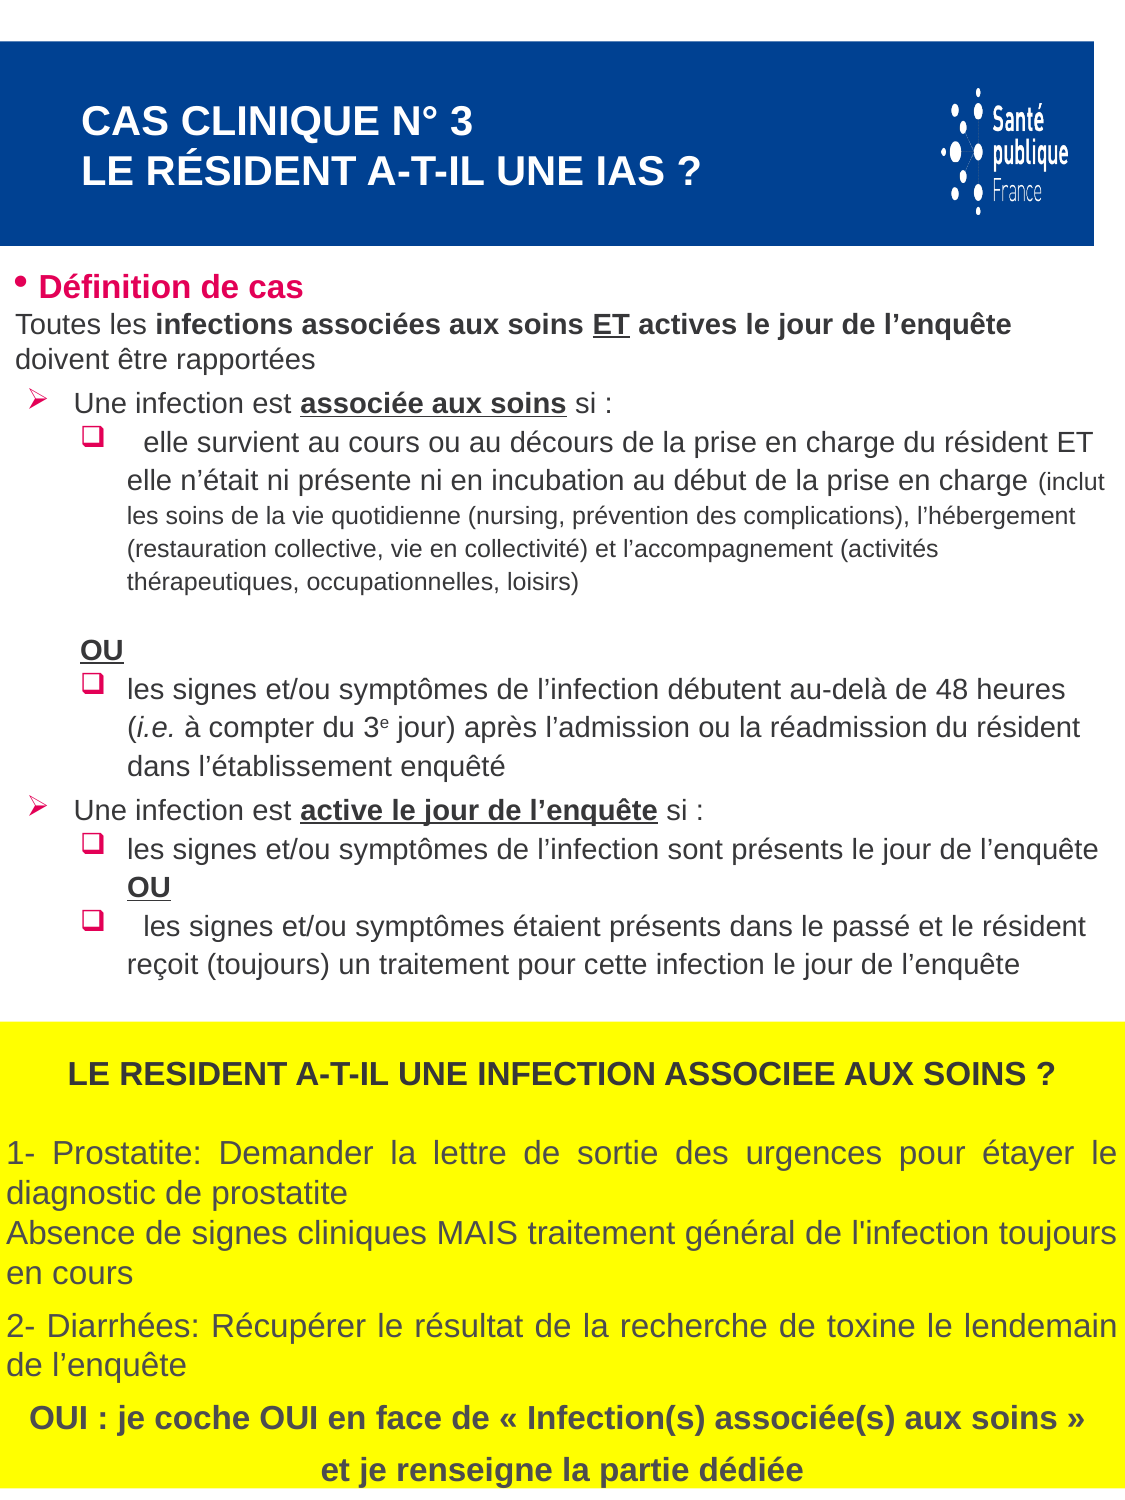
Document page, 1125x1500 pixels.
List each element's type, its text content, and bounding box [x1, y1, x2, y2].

text_box LE RESIDENT A-T-il UNE INFECTION ASSOCIEE aux soins ? 1- Prostatite: Demander la lettre de sortie des urgences pour étayer le diagnostic de prostatite Absence de signes cliniques MAIS traitement général de l'infection toujours en cours 2- Diarrhées: Récupérer le résultat de la recherche de toxine le lendemain de l’enquête OUI : je coche OUI en face de « Infection(s) associée(s) aux soins » et je renseigne la partie dédiée [0, 1021, 1125, 1489]
text_box Définition de cas Toutes les infections associées aux soins ET actives le jour de l’enquête doivent être rapportées Une infection est associée aux soins si : elle survient au cours ou au décours de la prise en charge du résident ET elle n’était ni présente ni en incubation au début de la prise en charge (inclut les soins de la vie quotidienne (nursing, prévention des complications), l’hébergement (restauration collective, vie en collectivité) et l’accompagnement (activités thérapeutiques, occupationnelles, loisirs) OU les signes et/ou symptômes de l’infection débutent au-delà de 48 heures (i.e. à compter du 3e jour) après l’admission ou la réadmission du résident dans l’établissement enquêté Une infection est active le jour de l’enquête si : les signes et/ou symptômes de l’infection sont présents le jour de l’enquête OU les signes et/ou symptômes étaient présents dans le passé et le résident reçoit (toujours) un traitement pour cette infection le jour de l’enquête [0, 253, 1125, 988]
title CAS CLINIQUE N° 3 lE résident A-t-IL une IAS ? [75, 41, 908, 246]
picture [941, 88, 1068, 215]
